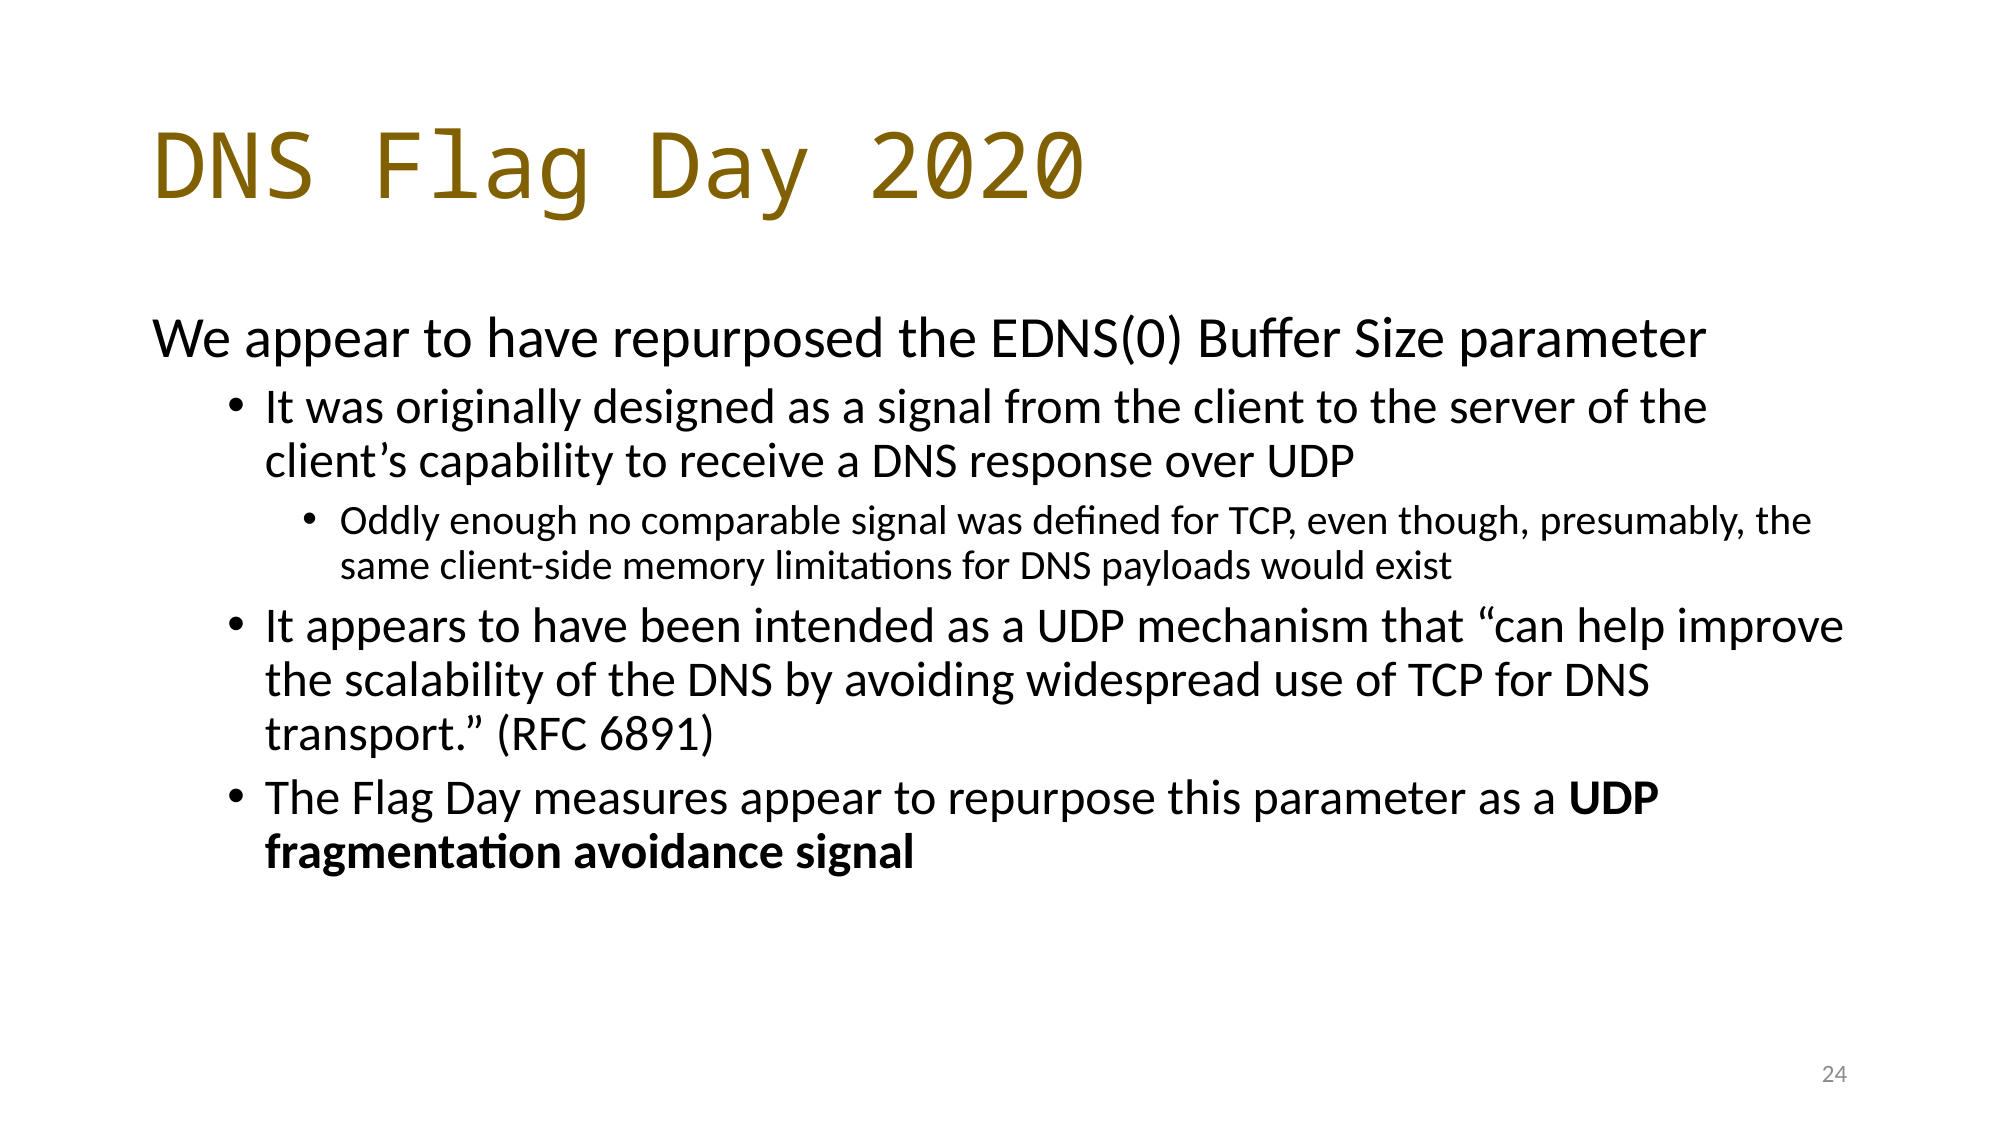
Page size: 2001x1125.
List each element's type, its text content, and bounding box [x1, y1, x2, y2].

list We appear to have repurposed the EDNS(0) Buffer Size parameter It was originally designed as a signal from the client to the server of the client’s capability to receive a DNS response over UDP Oddly enough no comparable signal was defined for TCP, even though, presumably, the same client-side memory limitations for DNS payloads would exist It appears to have been intended as a UDP mechanism that “can help improve the scalability of the DNS by avoiding widespread use of TCP for DNS transport.” (RFC 6891) The Flag Day measures appear to repurpose this parameter as a UDP fragmentation avoidance signal [137, 299, 1863, 1014]
slide_number 24 [1412, 1042, 1863, 1103]
title DNS Flag Day 2020 [137, 59, 1863, 278]
